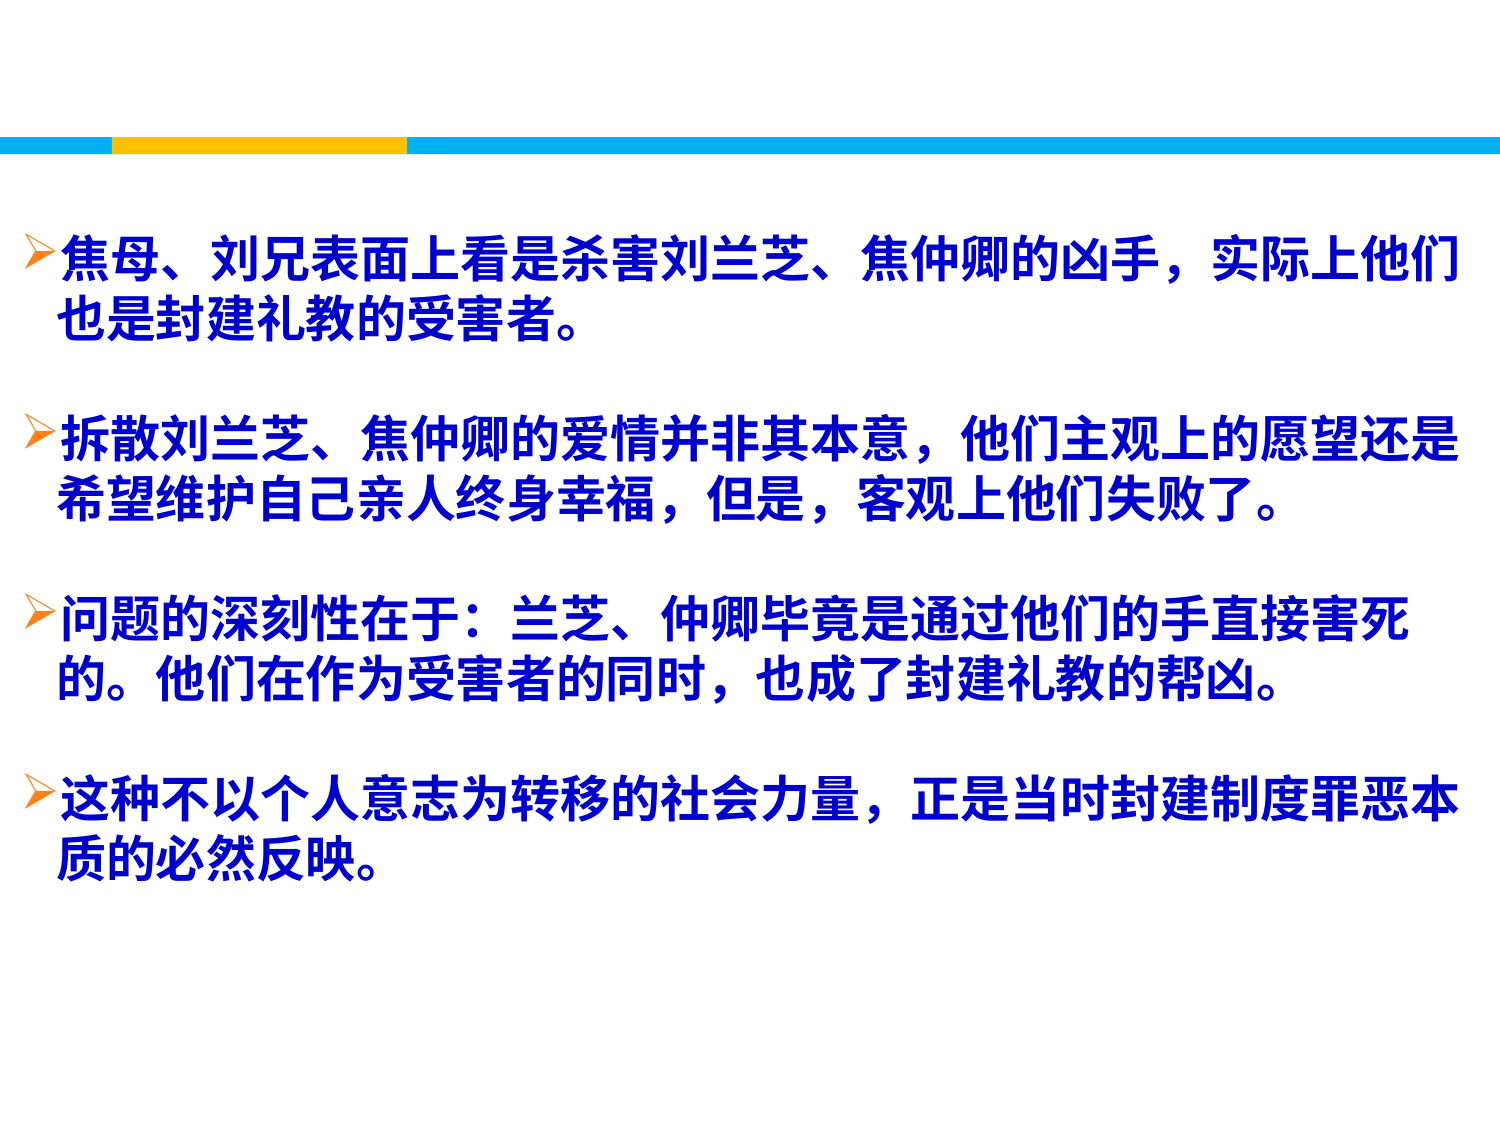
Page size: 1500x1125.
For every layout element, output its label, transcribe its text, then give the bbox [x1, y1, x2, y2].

text_box [408, 137, 1500, 155]
text_box [111, 137, 408, 155]
text_box [0, 137, 111, 155]
text_box 焦母、刘兄表面上看是杀害刘兰芝、焦仲卿的凶手，实际上他们也是封建礼教的受害者。 拆散刘兰芝、焦仲卿的爱情并非其本意，他们主观上的愿望还是希望维护自己亲人终身幸福，但是，客观上他们失败了。 问题的深刻性在于：兰芝、仲卿毕竟是通过他们的手直接害死的。他们在作为受害者的同时，也成了封建礼教的帮凶。 这种不以个人意志为转移的社会力量，正是当时封建制度罪恶本质的必然反映。 [5, 219, 1500, 895]
